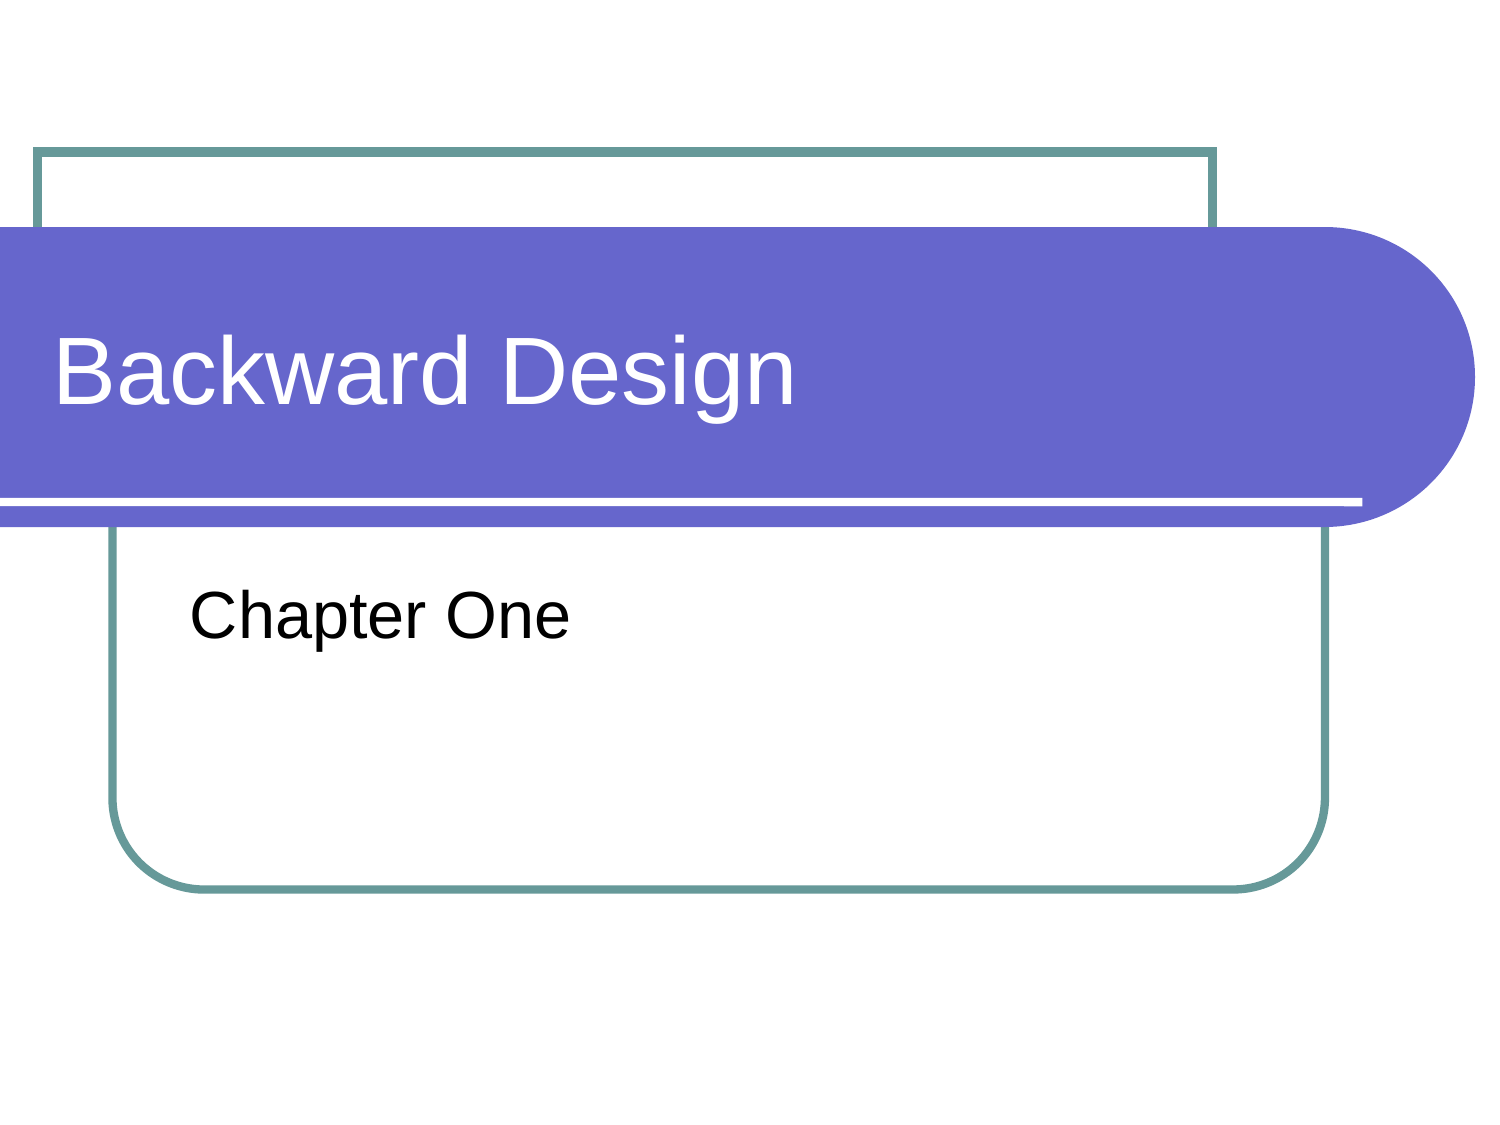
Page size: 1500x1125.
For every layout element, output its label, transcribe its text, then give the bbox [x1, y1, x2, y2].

title Backward Design [37, 233, 1363, 499]
subtitle Chapter One [174, 564, 1263, 840]
